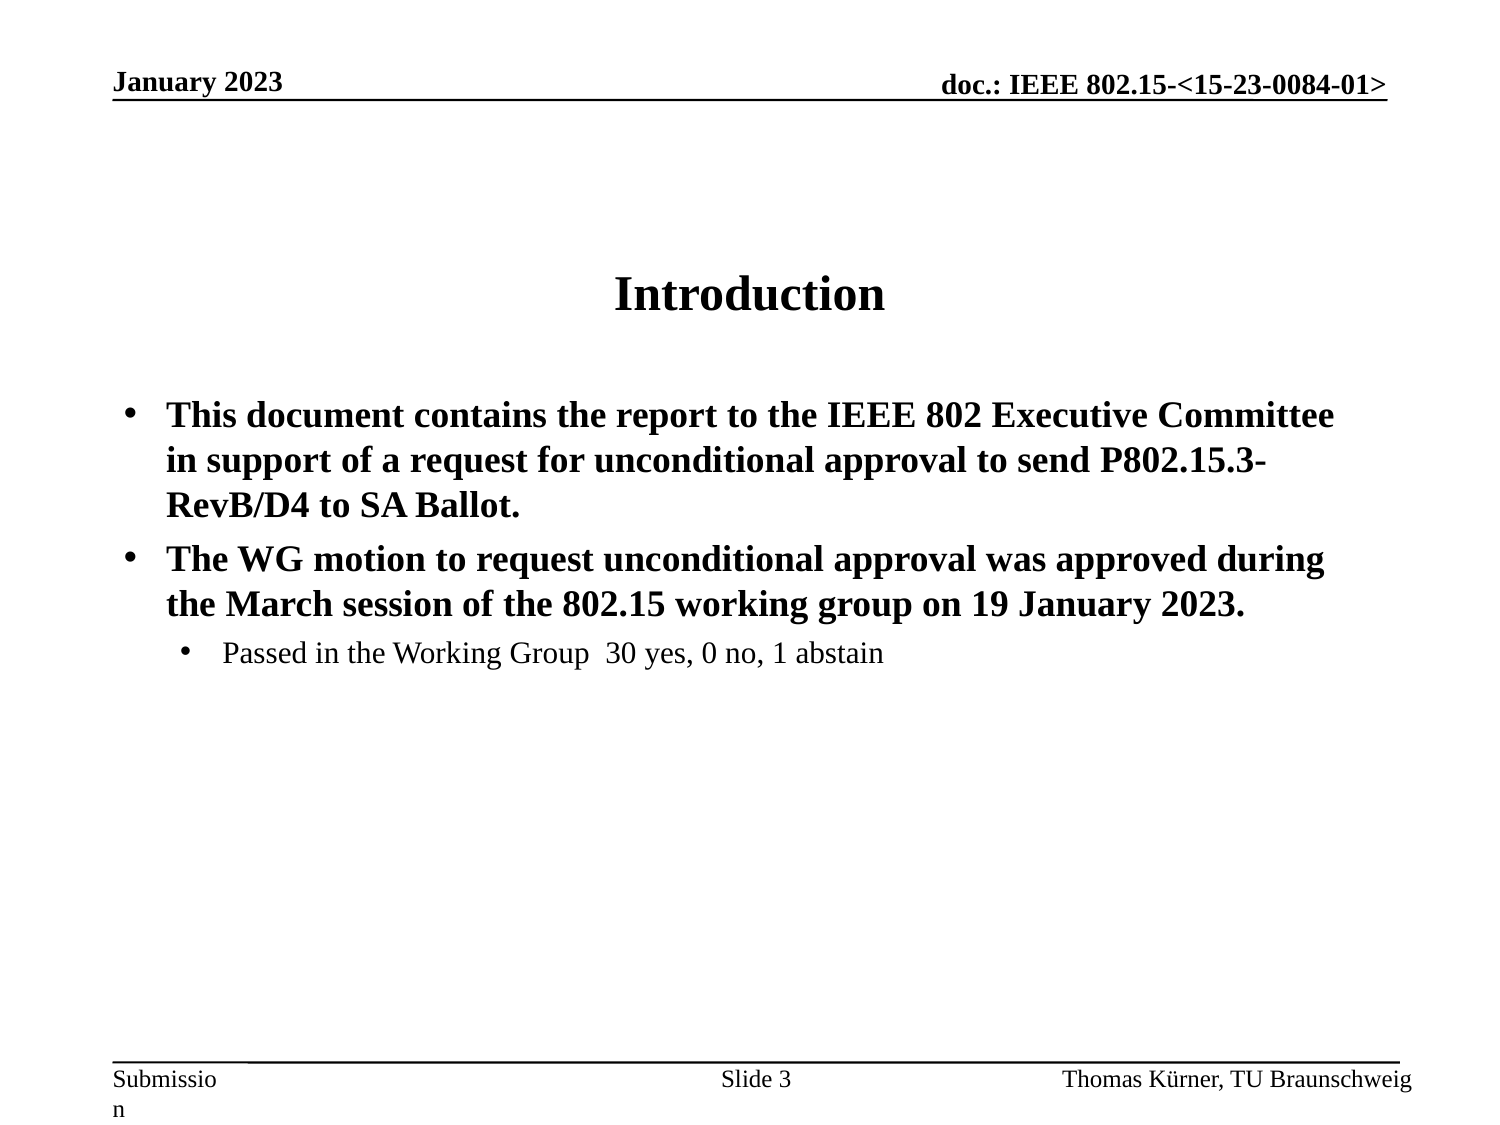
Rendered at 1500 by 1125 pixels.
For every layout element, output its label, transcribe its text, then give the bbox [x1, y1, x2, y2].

text_box This document contains the report to the IEEE 802 Executive Committee in support of a request for unconditional approval to send P802.15.3-RevB/D4 to SA Ballot. The WG motion to request unconditional approval was approved during the March session of the 802.15 working group on 19 January 2023. Passed in the Working Group 30 yes, 0 no, 1 abstain [112, 384, 1387, 891]
text_box Introduction [112, 224, 1387, 356]
footer Thomas Kürner, TU Braunschweig [900, 1062, 1413, 1093]
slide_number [112, 62, 375, 98]
slide_number Slide 3 [712, 1062, 800, 1093]
